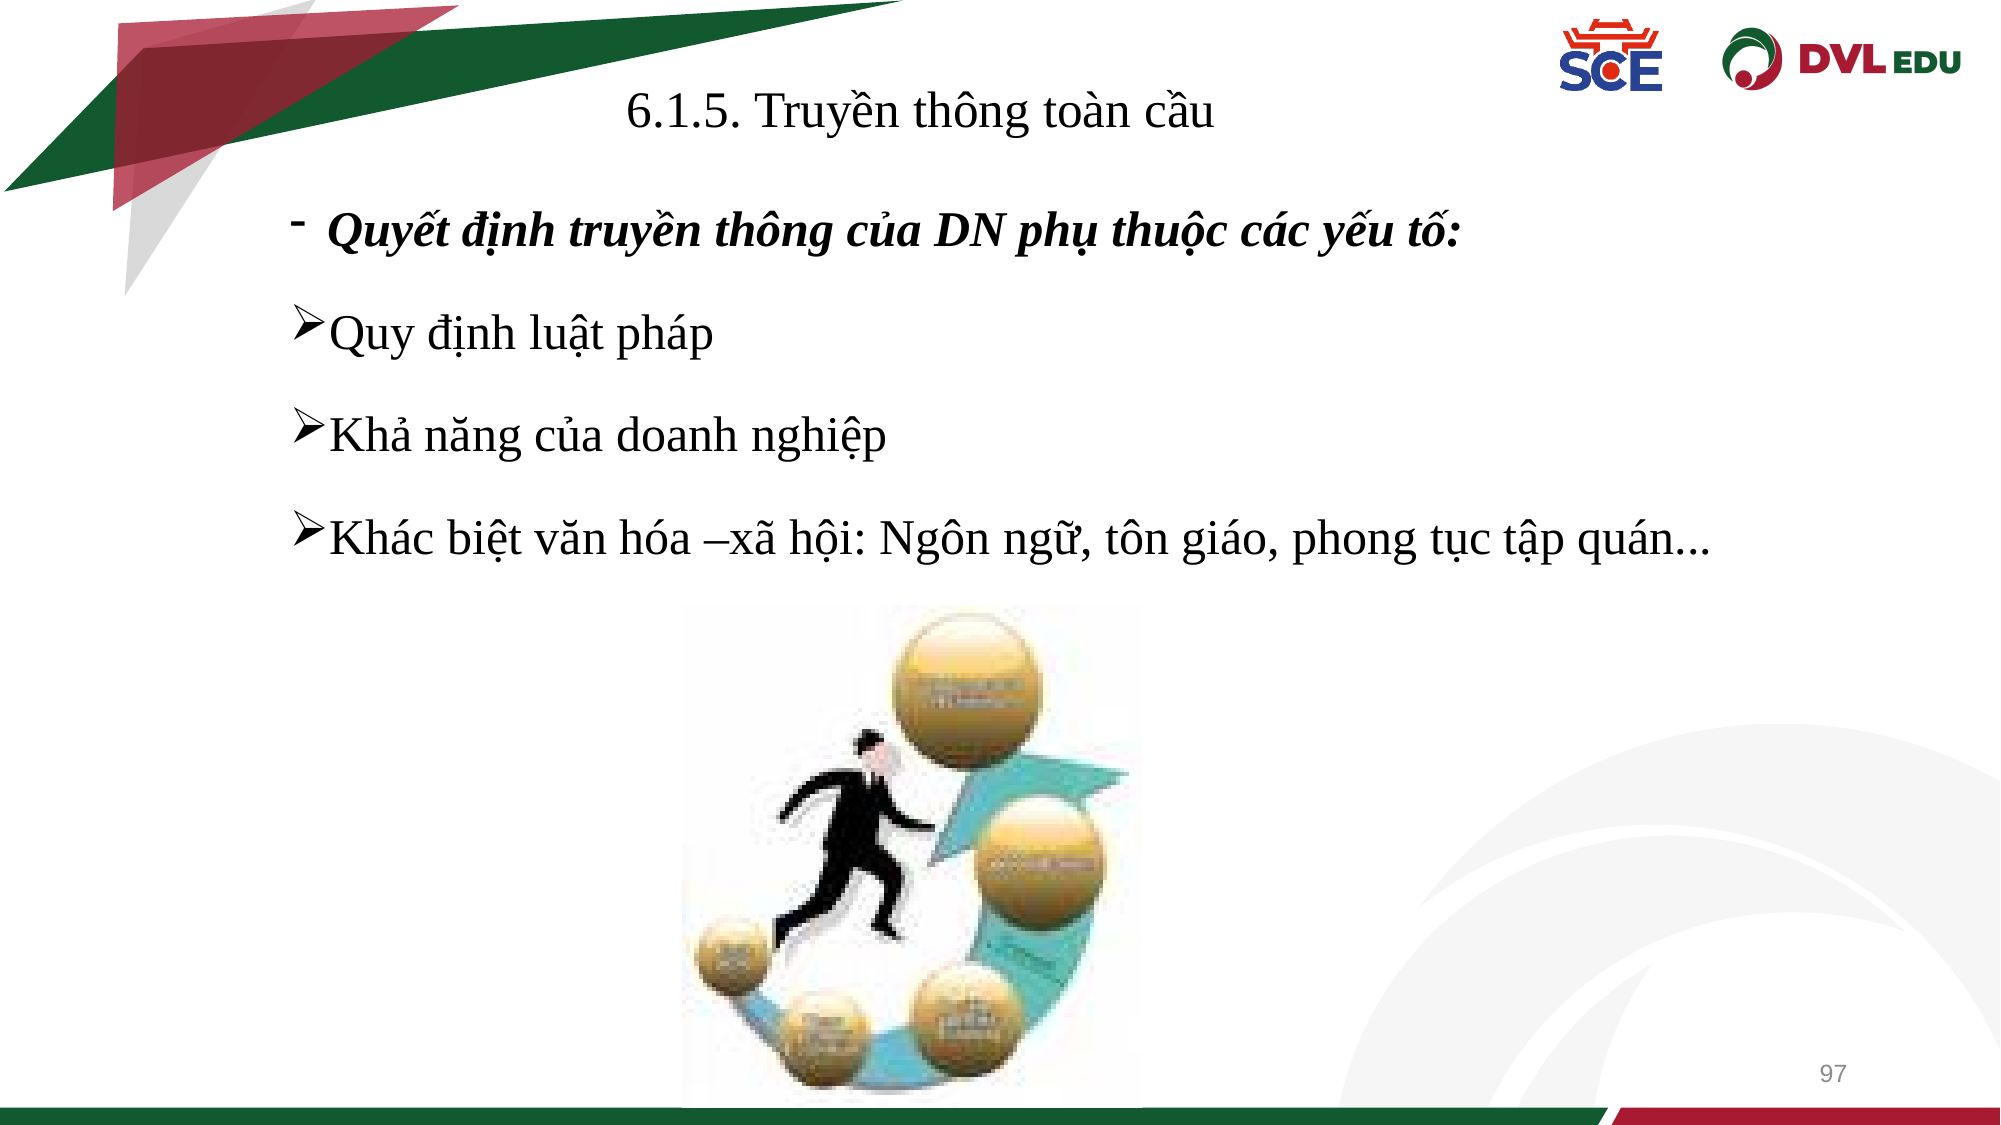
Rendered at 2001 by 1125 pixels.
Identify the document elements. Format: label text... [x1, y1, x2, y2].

title 6.1.5. Truyền thông toàn cầu [611, 75, 1635, 146]
picture [682, 605, 1142, 1108]
picture [1722, 27, 1961, 91]
list Quyết định truyền thông của DN phụ thuộc các yếu tố: Quy định luật pháp Khả năng của doanh nghiệp Khác biệt văn hóa –xã hội: Ngôn ngữ, tôn giáo, phong tục tập quán... [274, 159, 1751, 871]
slide_number 97 [1412, 1042, 1863, 1103]
picture [1559, 19, 1667, 91]
